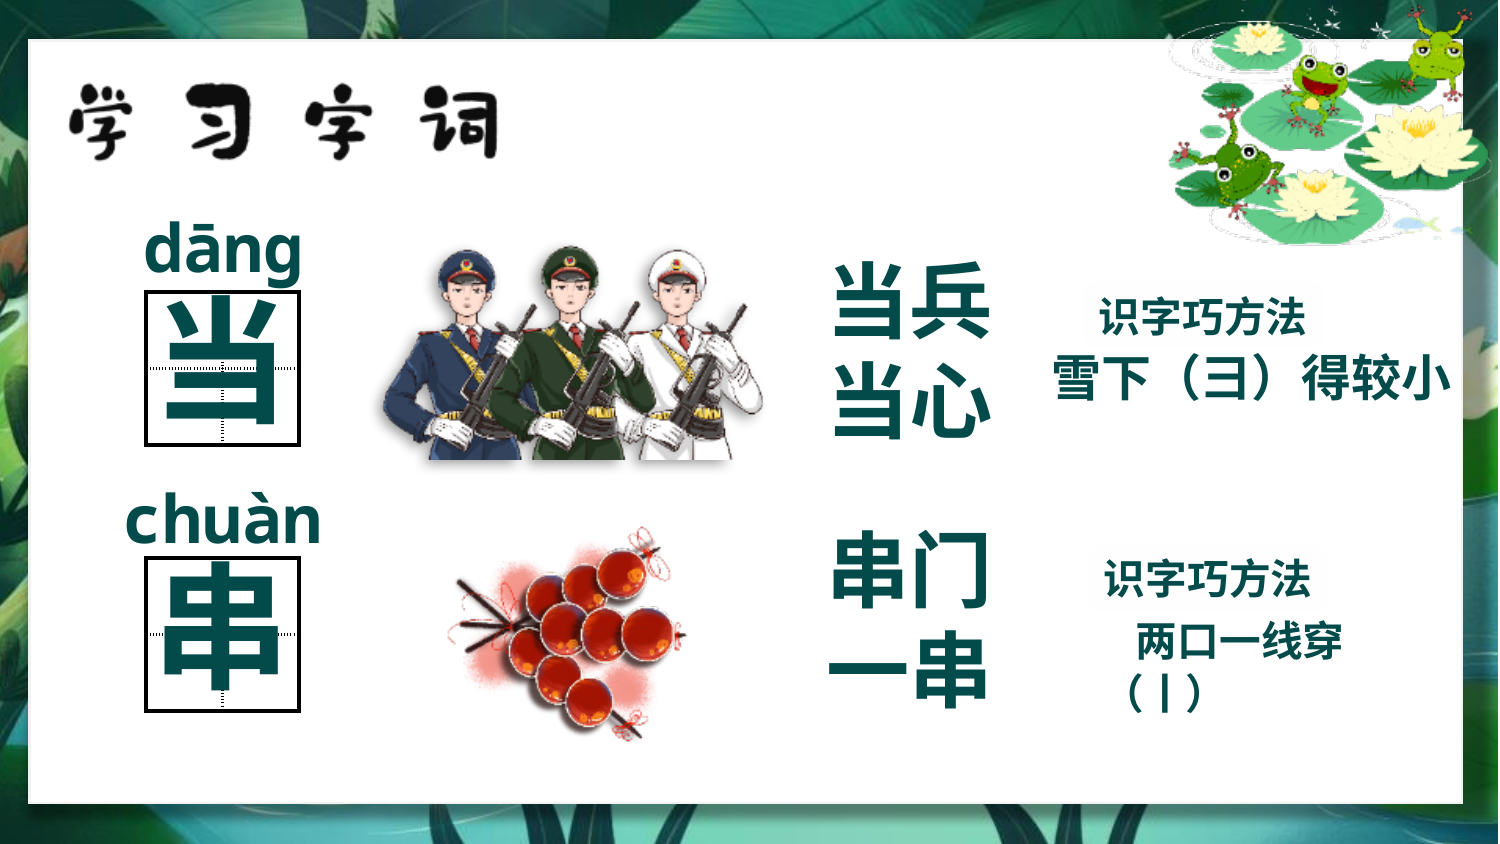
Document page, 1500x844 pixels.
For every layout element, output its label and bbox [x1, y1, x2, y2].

text_box [942, 545, 1389, 677]
text_box [901, 282, 1452, 418]
picture [0, 0, 1500, 844]
